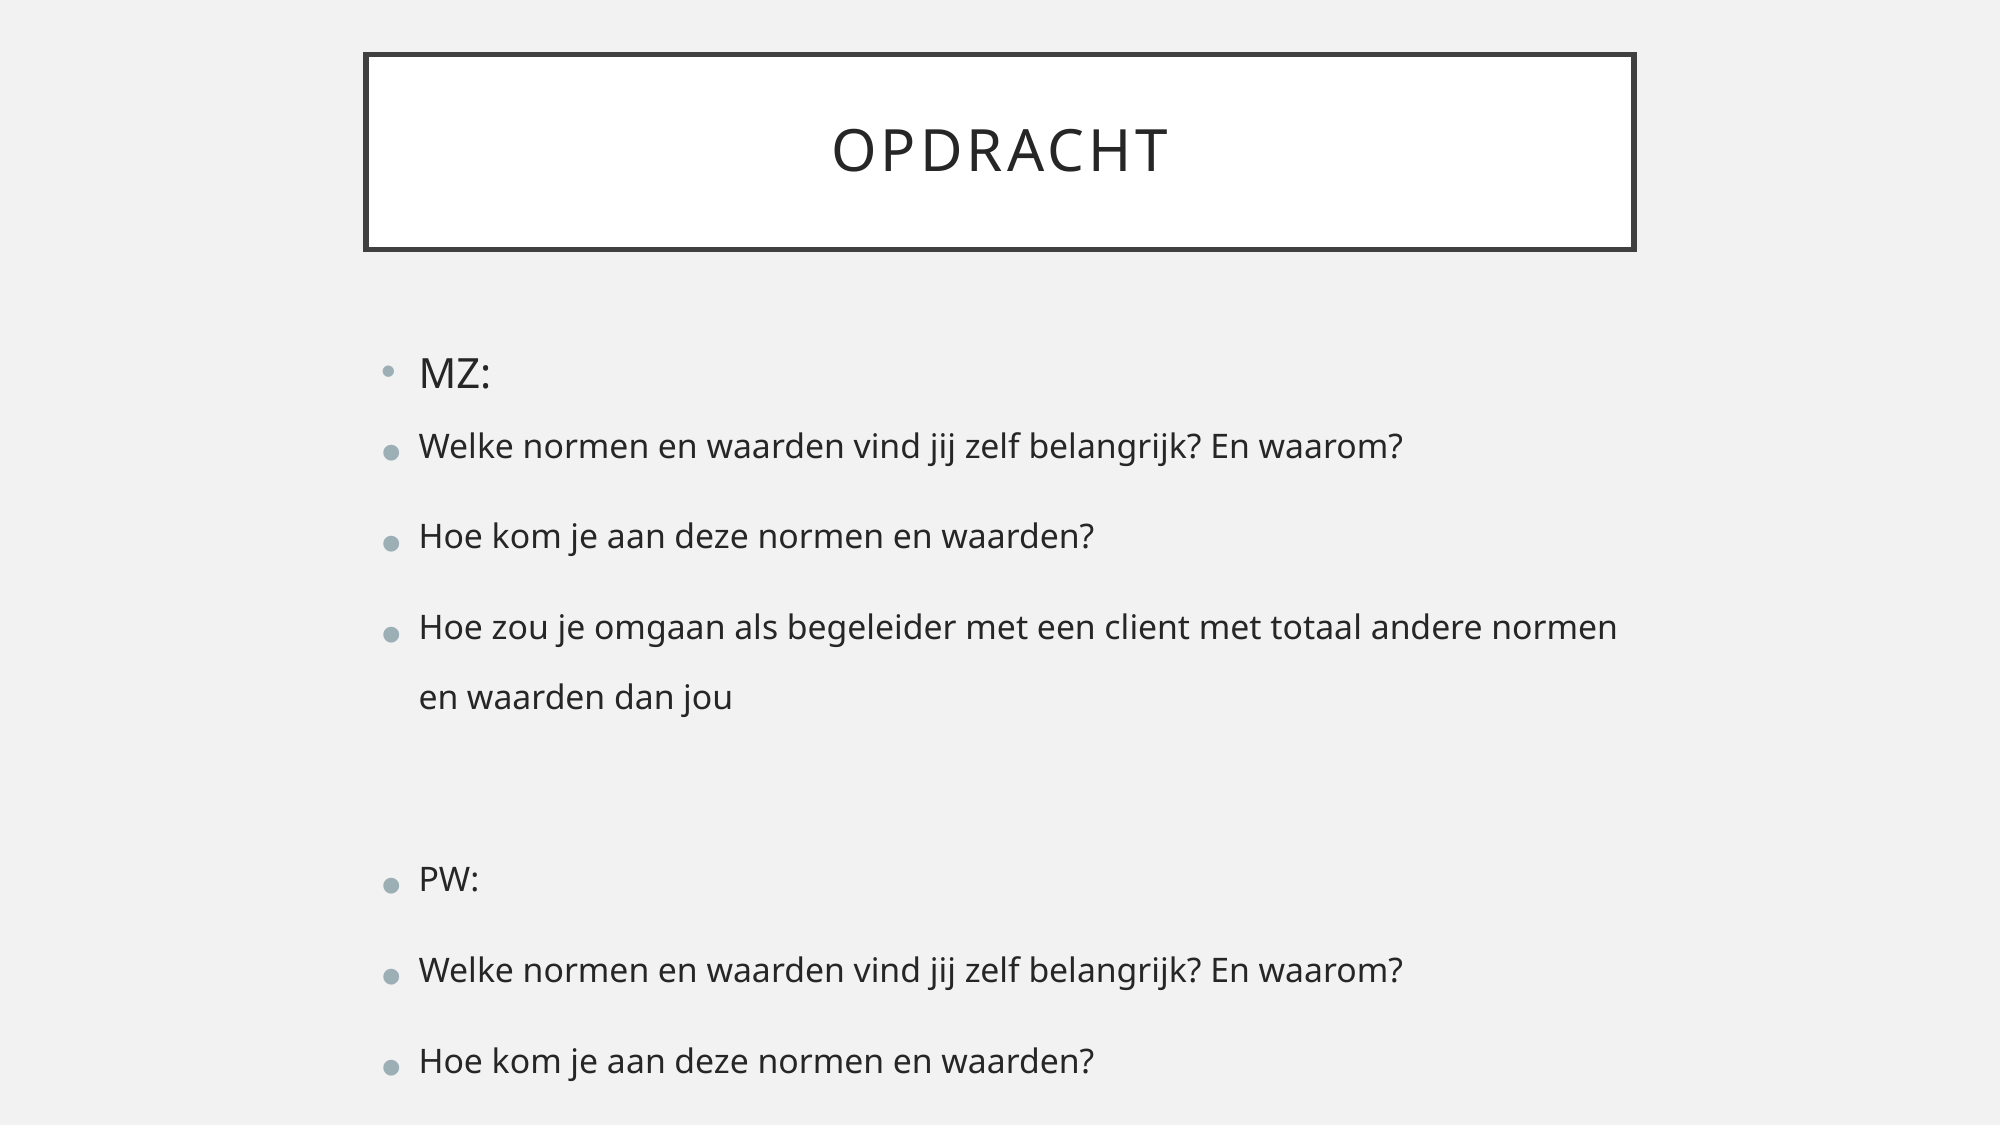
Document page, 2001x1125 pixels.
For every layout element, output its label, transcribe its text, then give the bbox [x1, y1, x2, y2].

title opdracht [363, 52, 1637, 252]
list MZ: Welke normen en waarden vind jij zelf belangrijk? En waarom? Hoe kom je aan deze normen en waarden? Hoe zou je omgaan als begeleider met een client met totaal andere normen en waarden dan jou PW: Welke normen en waarden vind jij zelf belangrijk? En waarom? Hoe kom je aan deze normen en waarden? Hoe zou je omgaan als begeleider met ouders van een kindje op de kinderopvang die totaal andere waarden en normen hebben dan jou [366, 338, 1634, 1071]
